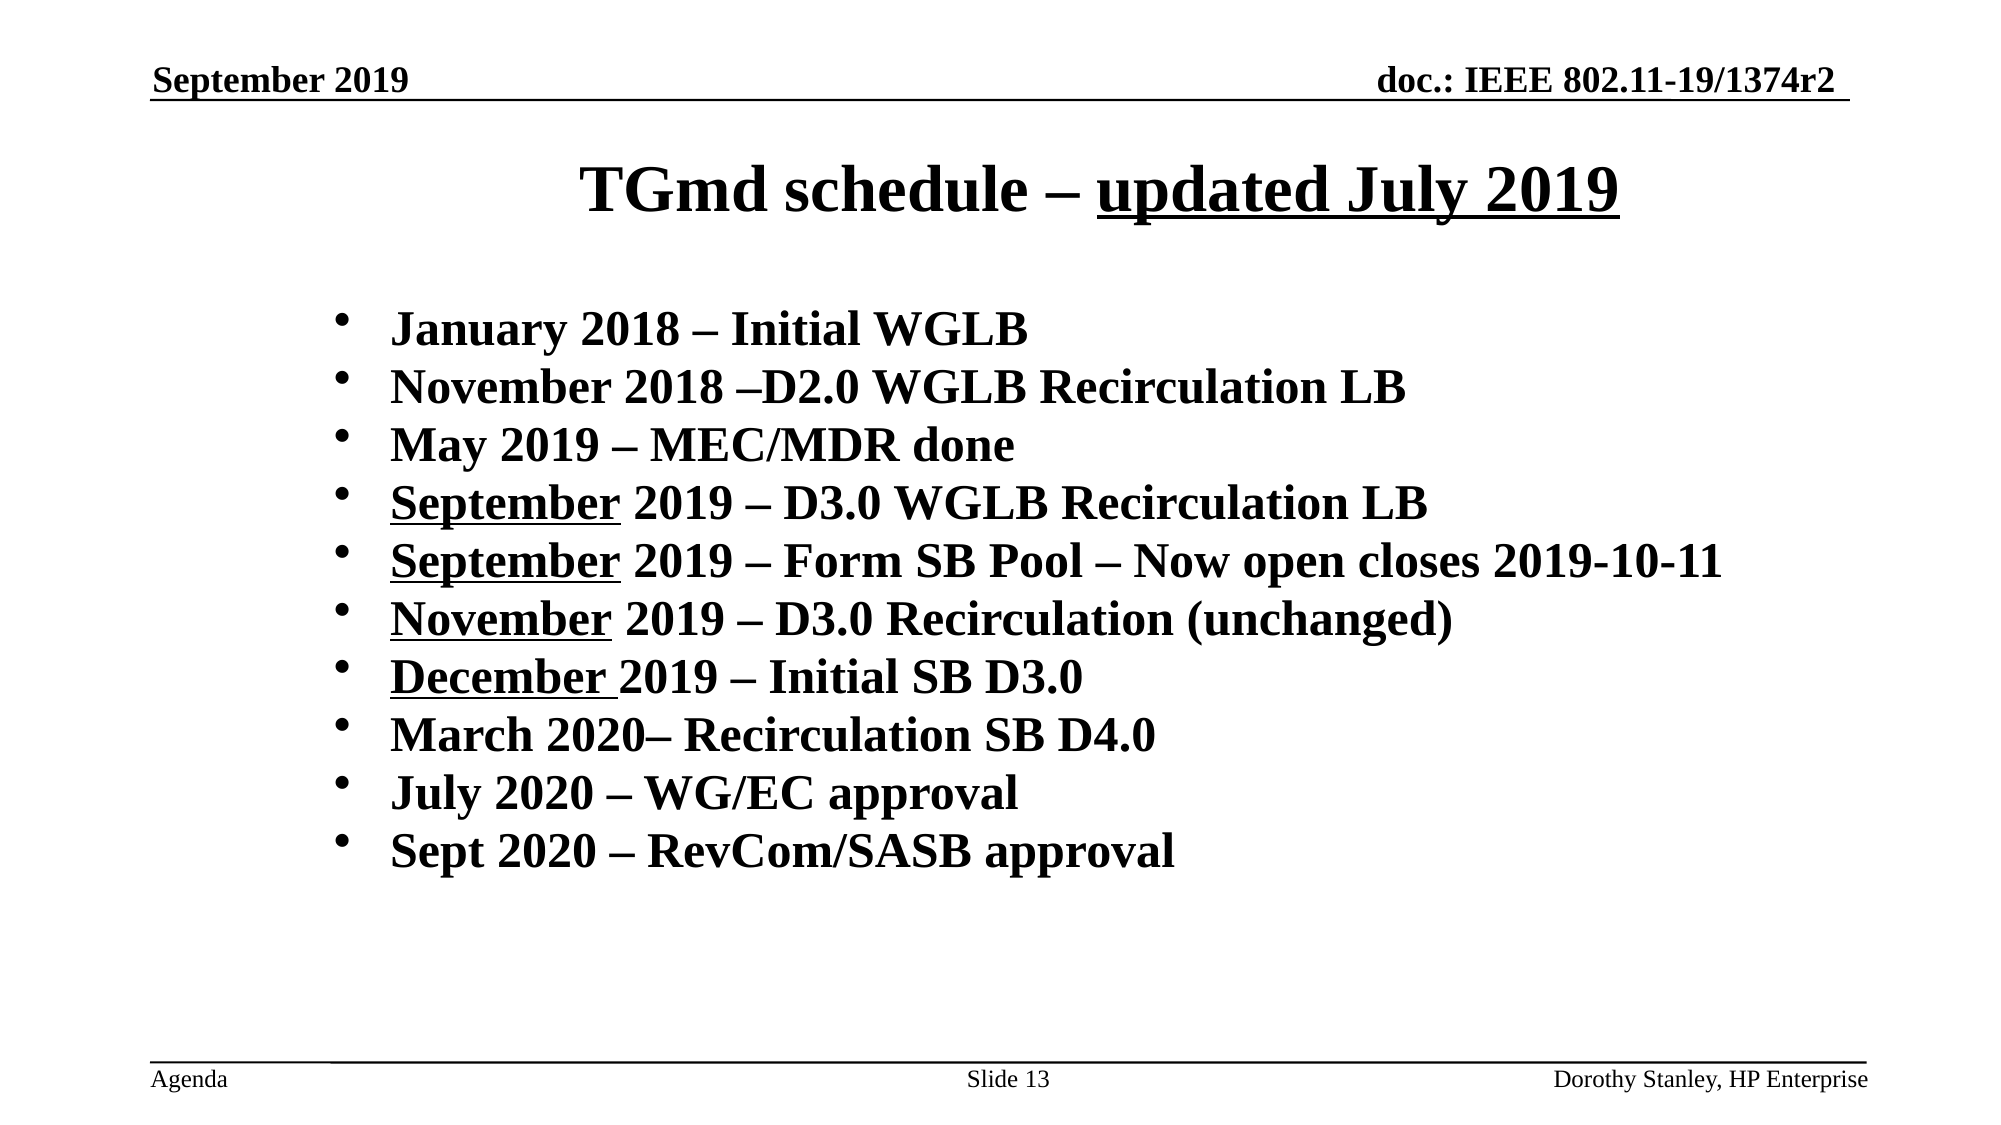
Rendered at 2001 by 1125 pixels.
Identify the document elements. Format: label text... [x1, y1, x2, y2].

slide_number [152, 54, 567, 100]
slide_number Slide 13 [964, 1062, 1053, 1093]
title TGmd schedule – updated July 2019 [362, 137, 1838, 299]
footer Dorothy Stanley, HP Enterprise [1549, 1062, 1869, 1093]
list January 2018 – Initial WGLB November 2018 –D2.0 WGLB Recirculation LB May 2019 – MEC/MDR done September 2019 – D3.0 WGLB Recirculation LB September 2019 – Form SB Pool – Now open closes 2019-10-11 November 2019 – D3.0 Recirculation (unchanged) December 2019 – Initial SB D3.0 March 2020– Recirculation SB D4.0 July 2020 – WG/EC approval Sept 2020 – RevCom/SASB approval [318, 299, 1838, 938]
